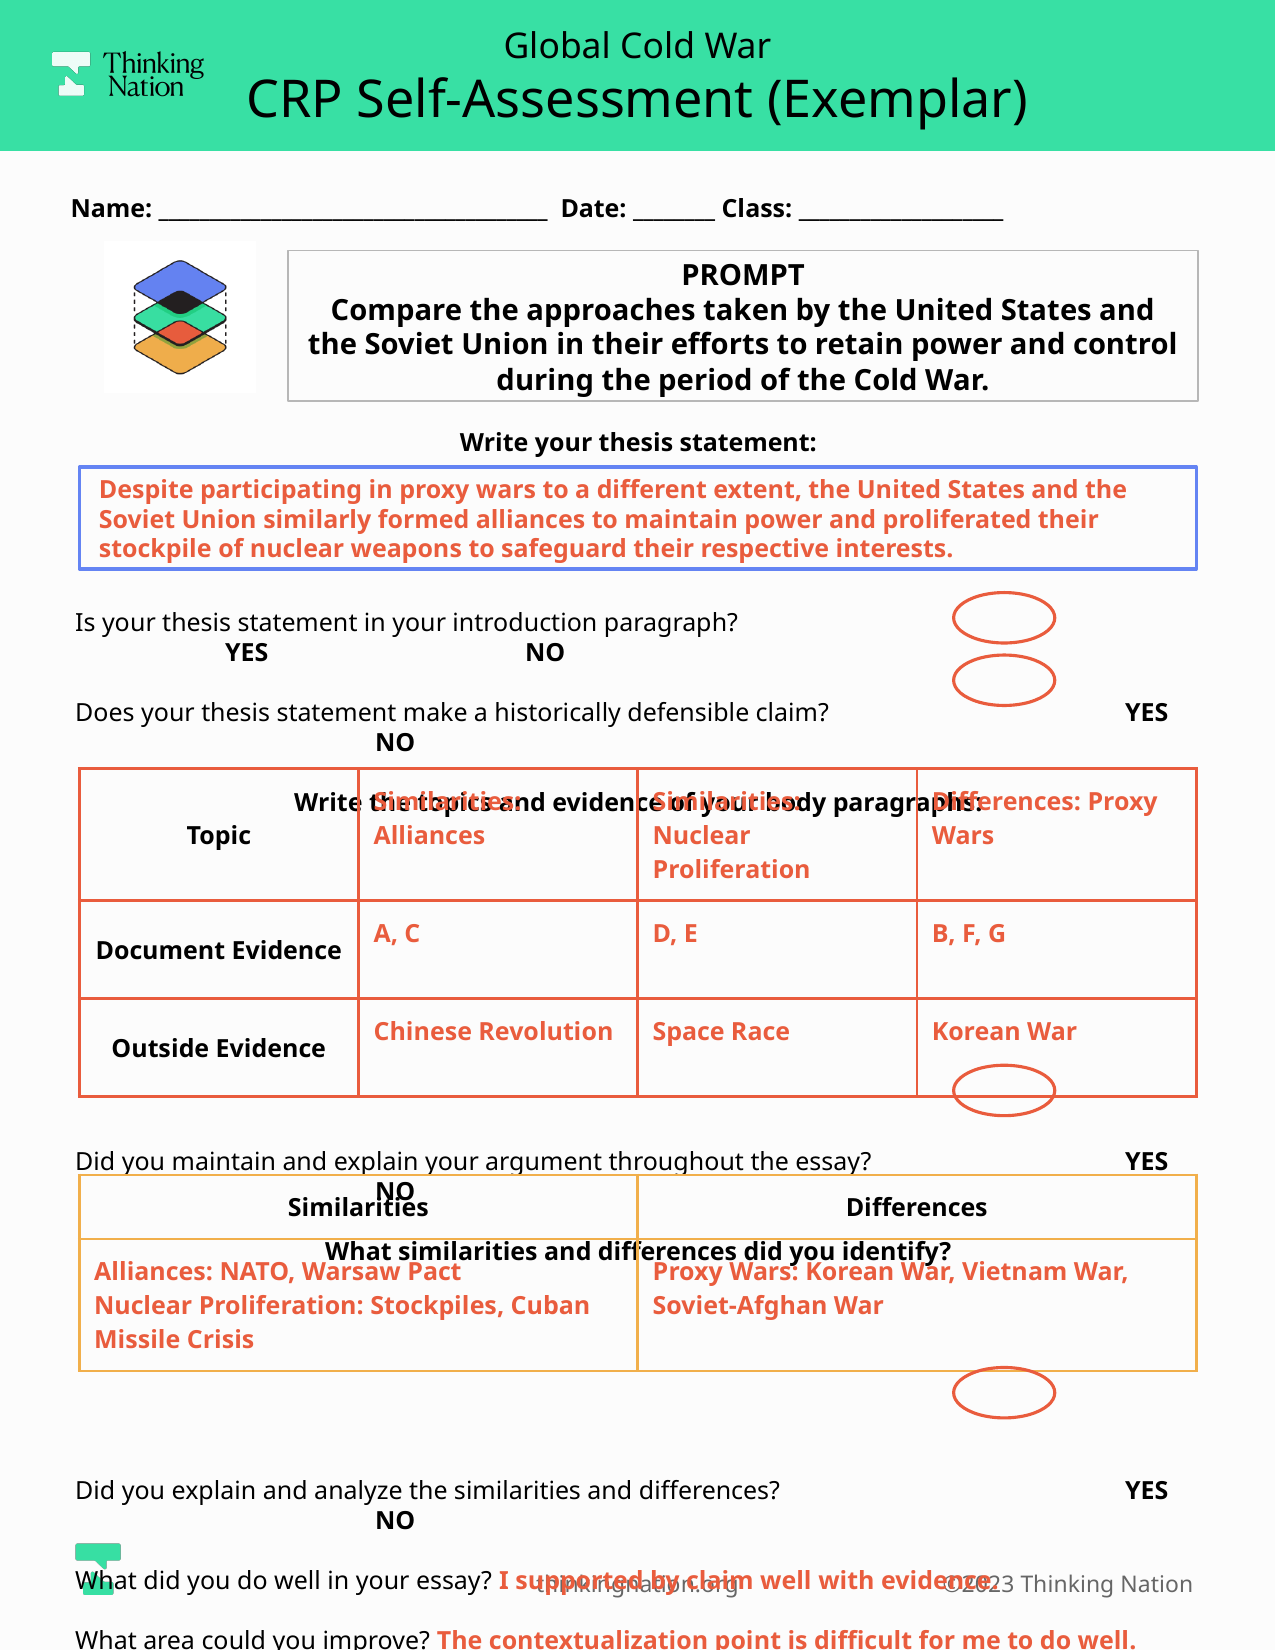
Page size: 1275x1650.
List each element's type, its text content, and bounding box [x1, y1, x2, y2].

text_box [953, 655, 1055, 706]
table_cell Korean War [918, 1000, 1195, 1095]
picture [104, 241, 256, 393]
table_cell B, F, G [918, 902, 1195, 997]
table_header Differences [639, 1176, 1195, 1238]
text_box [953, 592, 1055, 643]
table_header Similarities [81, 1176, 636, 1238]
picture [35, 37, 210, 110]
table_header Differences: Proxy Wars [918, 770, 1195, 899]
text_box Despite participating in proxy wars to a different extent, the United States and the Soviet Union similarly formed alliances to maintain power and proliferated their stockpile of nuclear weapons to safeguard their respective interests. [79, 467, 1197, 569]
table_cell Space Race [639, 1000, 916, 1095]
table_cell Chinese Revolution [360, 1000, 636, 1095]
text_box Write your thesis statement: Is your thesis statement in your introduction paragraph? YES NO Does your thesis statement make a historically defensible claim? YES NO Write the topics and evidence of your body paragraphs: Did you maintain and explain your argument throughout the essay? YES NO What similarities and differences did you identify? Did you explain and analyze the similarities and differences? YES NO What did you do well in your essay? I supported by claim well with evidence. What area could you improve? The contextualization point is difficult for me to do well. [55, 415, 1223, 1534]
table_cell Document Evidence [81, 902, 357, 997]
table_cell A, C [360, 902, 636, 997]
table_cell Alliances: NATO, Warsaw Pact Nuclear Proliferation: Stockpiles, Cuban Missile Crisis [81, 1240, 636, 1370]
text_box [953, 1065, 1055, 1116]
text_box Global Cold War CRP Self-Assessment (Exemplar) [0, 0, 1275, 151]
table_cell Outside Evidence [81, 1000, 357, 1095]
table_cell Proxy Wars: Korean War, Vietnam War, Soviet-Afghan War [639, 1240, 1195, 1370]
text_box PROMPT Compare the approaches taken by the United States and the Soviet Union in their efforts to retain power and control during the period of the Cold War. [288, 250, 1198, 402]
table_cell D, E [639, 902, 916, 997]
text_box Name: ______________________________________ Date: ________ Class: ____________________ [55, 177, 1223, 237]
table_header Similarities: Nuclear Proliferation [639, 770, 916, 899]
text_box ©2023 Thinking Nation [907, 1553, 1210, 1605]
text_box thinkingnation.org [486, 1553, 789, 1605]
text_box [953, 1367, 1055, 1418]
picture [62, 1533, 134, 1605]
table_header Similarities: Alliances [360, 770, 636, 899]
table_header Topic [81, 770, 357, 899]
